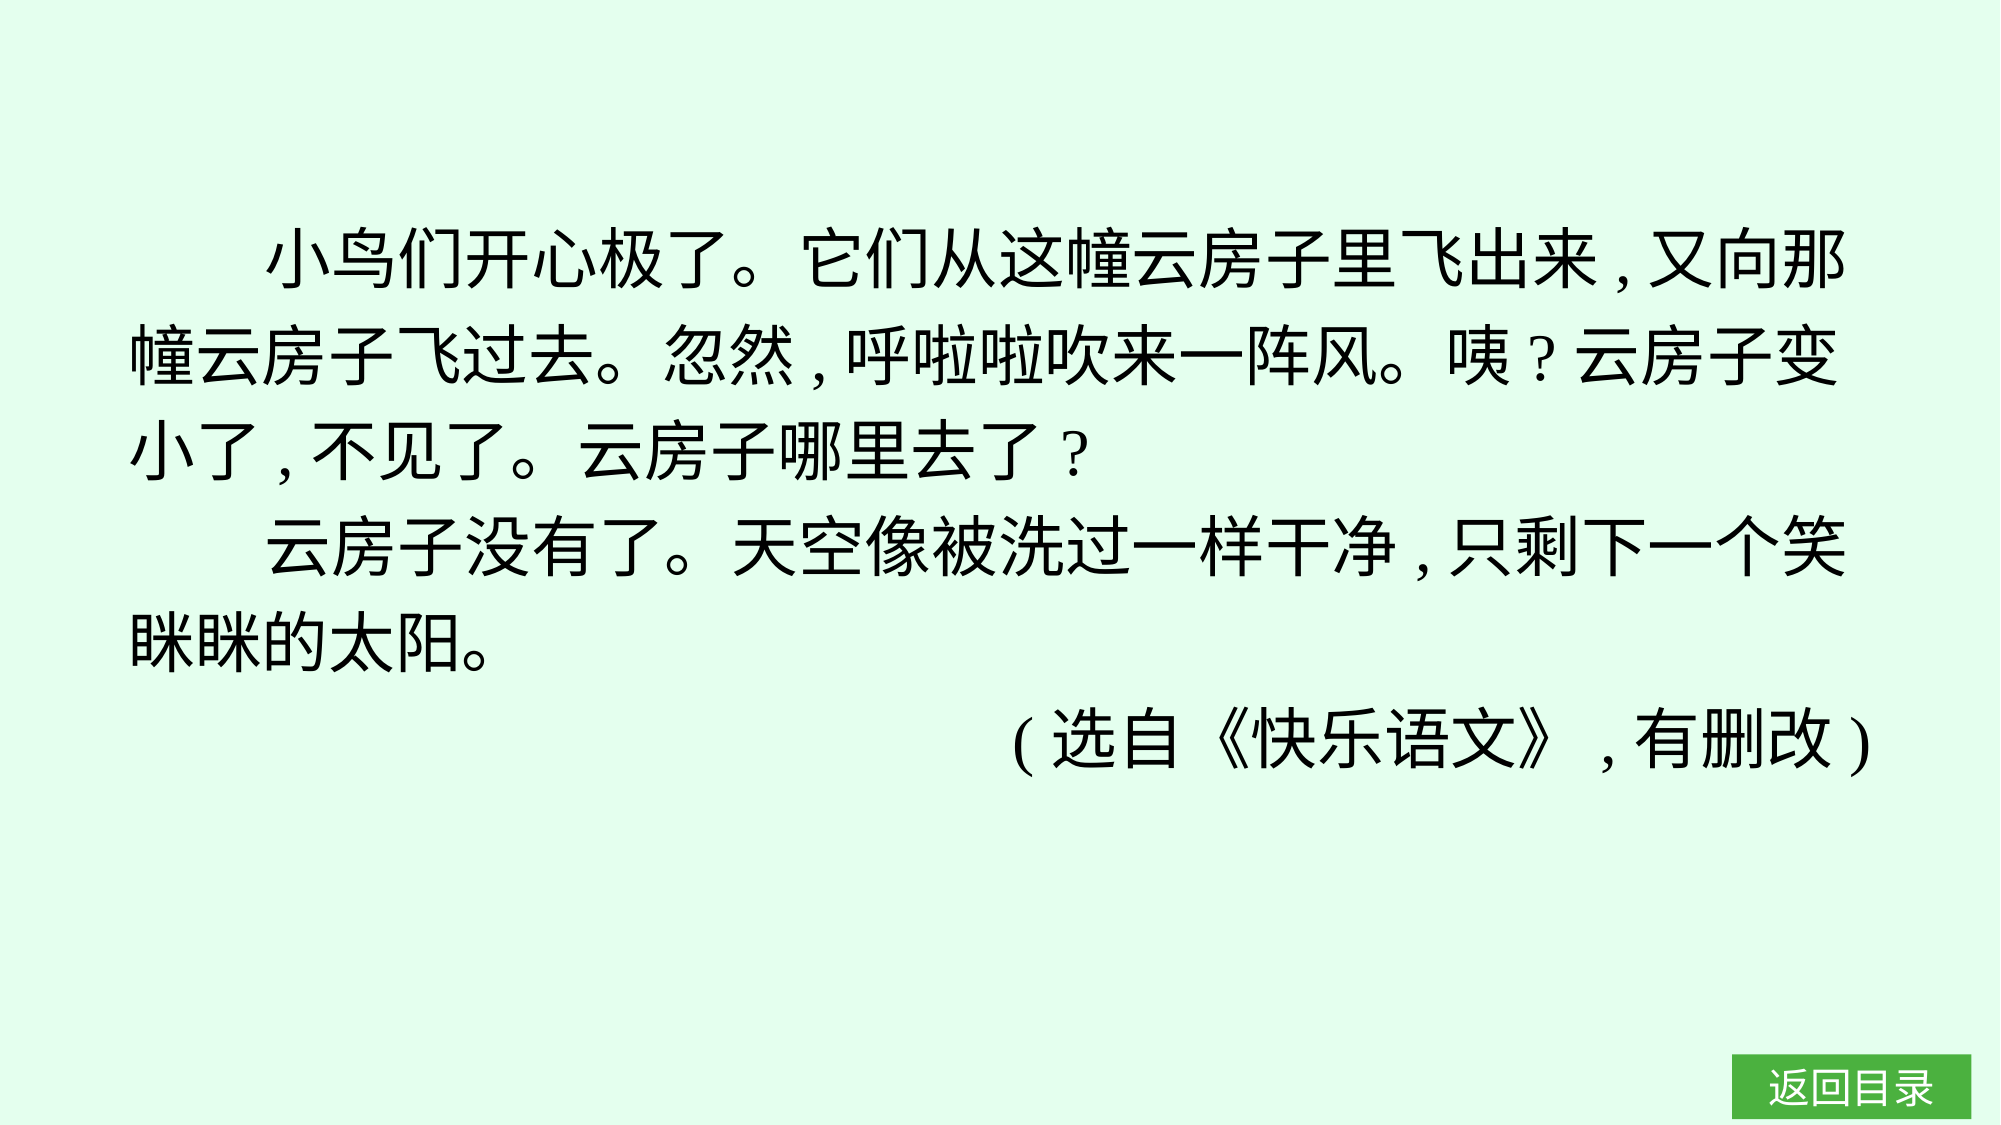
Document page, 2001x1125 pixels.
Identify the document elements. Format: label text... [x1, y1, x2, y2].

text_box 小鸟们开心极了。它们从这幢云房子里飞出来,又向那幢云房子飞过去。忽然,呼啦啦吹来一阵风。咦?云房子变小了,不见了。云房子哪里去了? 云房子没有了。天空像被洗过一样干净,只剩下一个笑眯眯的太阳。 (选自《快乐语文》,有删改) [113, 193, 1887, 785]
